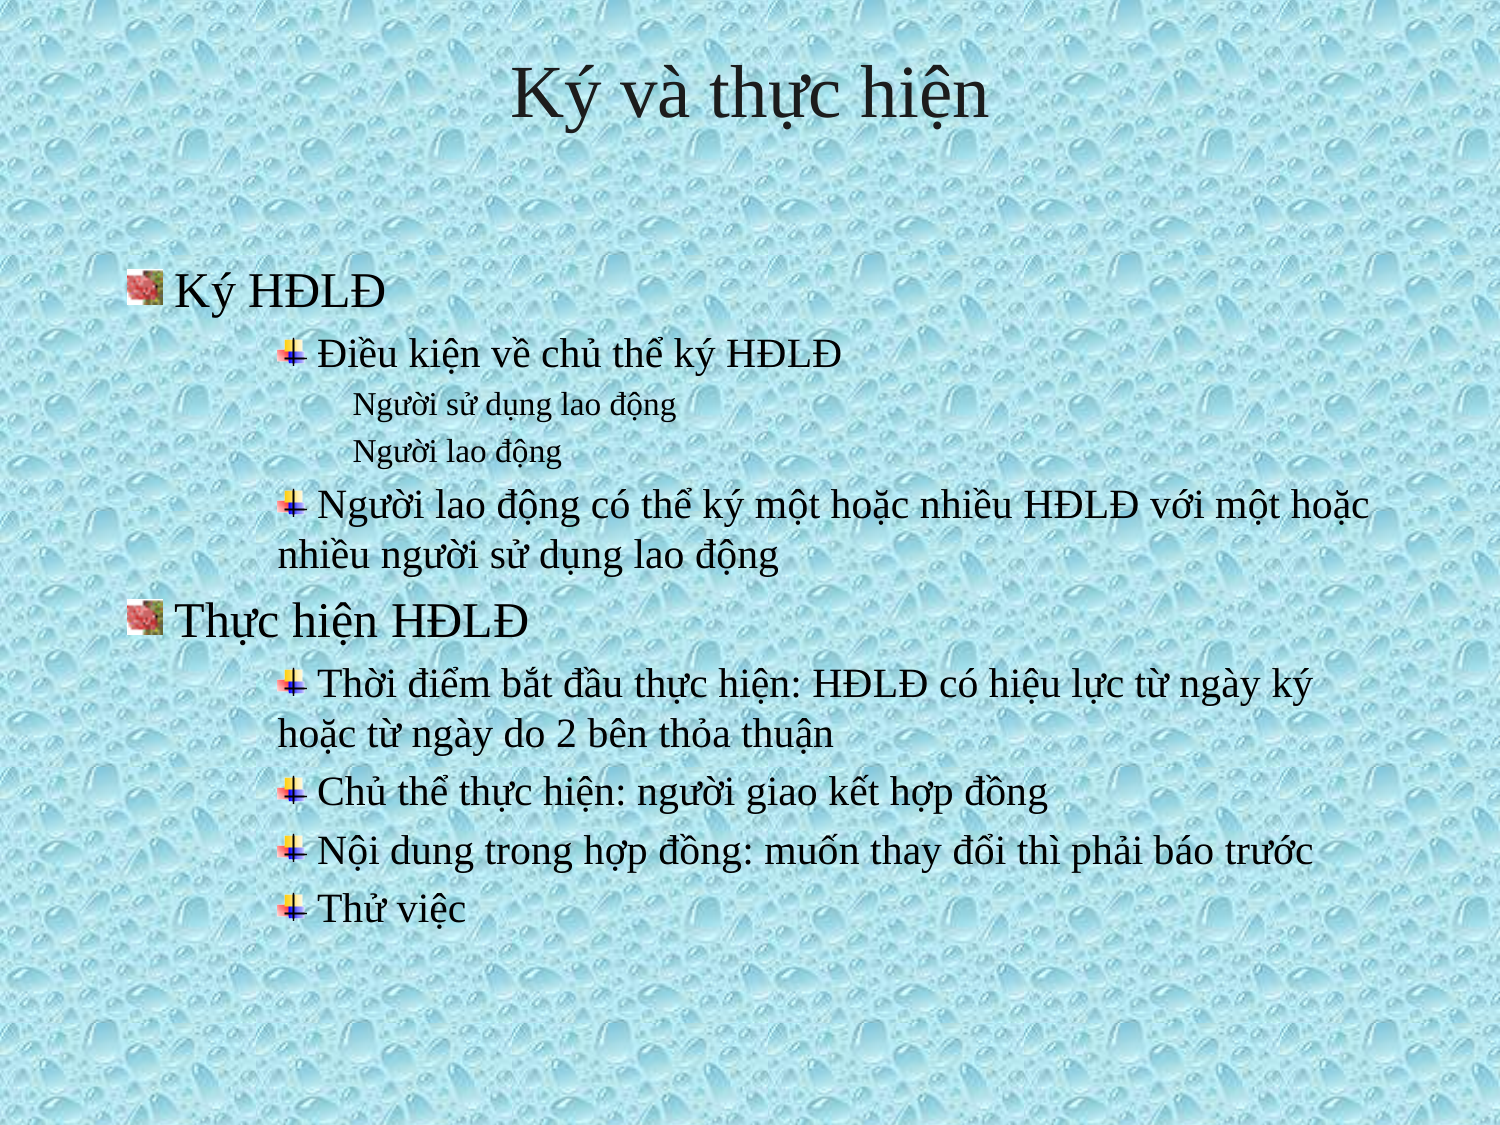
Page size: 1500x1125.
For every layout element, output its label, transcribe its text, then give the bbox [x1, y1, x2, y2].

title Ký và thực hiện [112, 0, 1388, 176]
picture [0, 0, 1500, 1125]
subtitle Ký HĐLĐ Điều kiện về chủ thể ký HĐLĐ Người sử dụng lao động Người lao động Người lao động có thể ký một hoặc nhiều HĐLĐ với một hoặc nhiều người sử dụng lao động Thực hiện HĐLĐ Thời điểm bắt đầu thực hiện: HĐLĐ có hiệu lực từ ngày ký hoặc từ ngày do 2 bên thỏa thuận Chủ thể thực hiện: người giao kết hợp đồng Nội dung trong hợp đồng: muốn thay đổi thì phải báo trước Thử việc [112, 249, 1401, 976]
